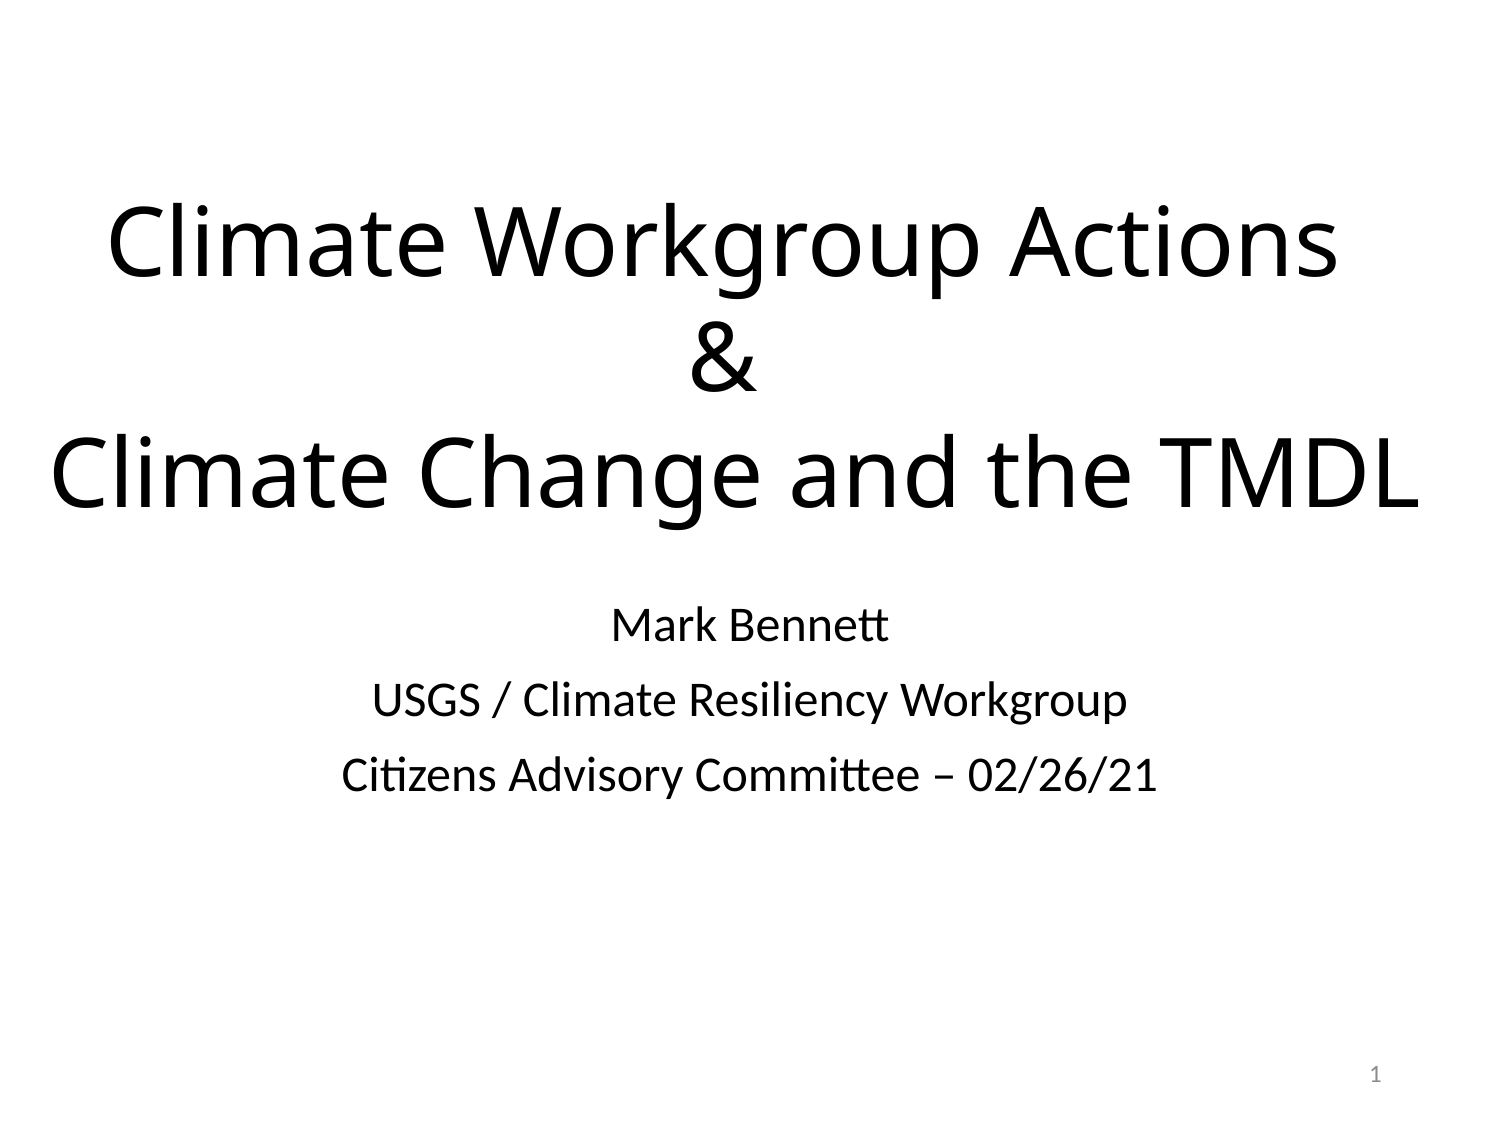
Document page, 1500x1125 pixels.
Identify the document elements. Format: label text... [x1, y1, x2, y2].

subtitle Mark Bennett USGS / Climate Resiliency Workgroup Citizens Advisory Committee – 02/26/21 [187, 590, 1313, 863]
slide_number 1 [1059, 1042, 1397, 1103]
title Climate Workgroup Actions & Climate Change and the TMDL [29, 132, 1441, 535]
